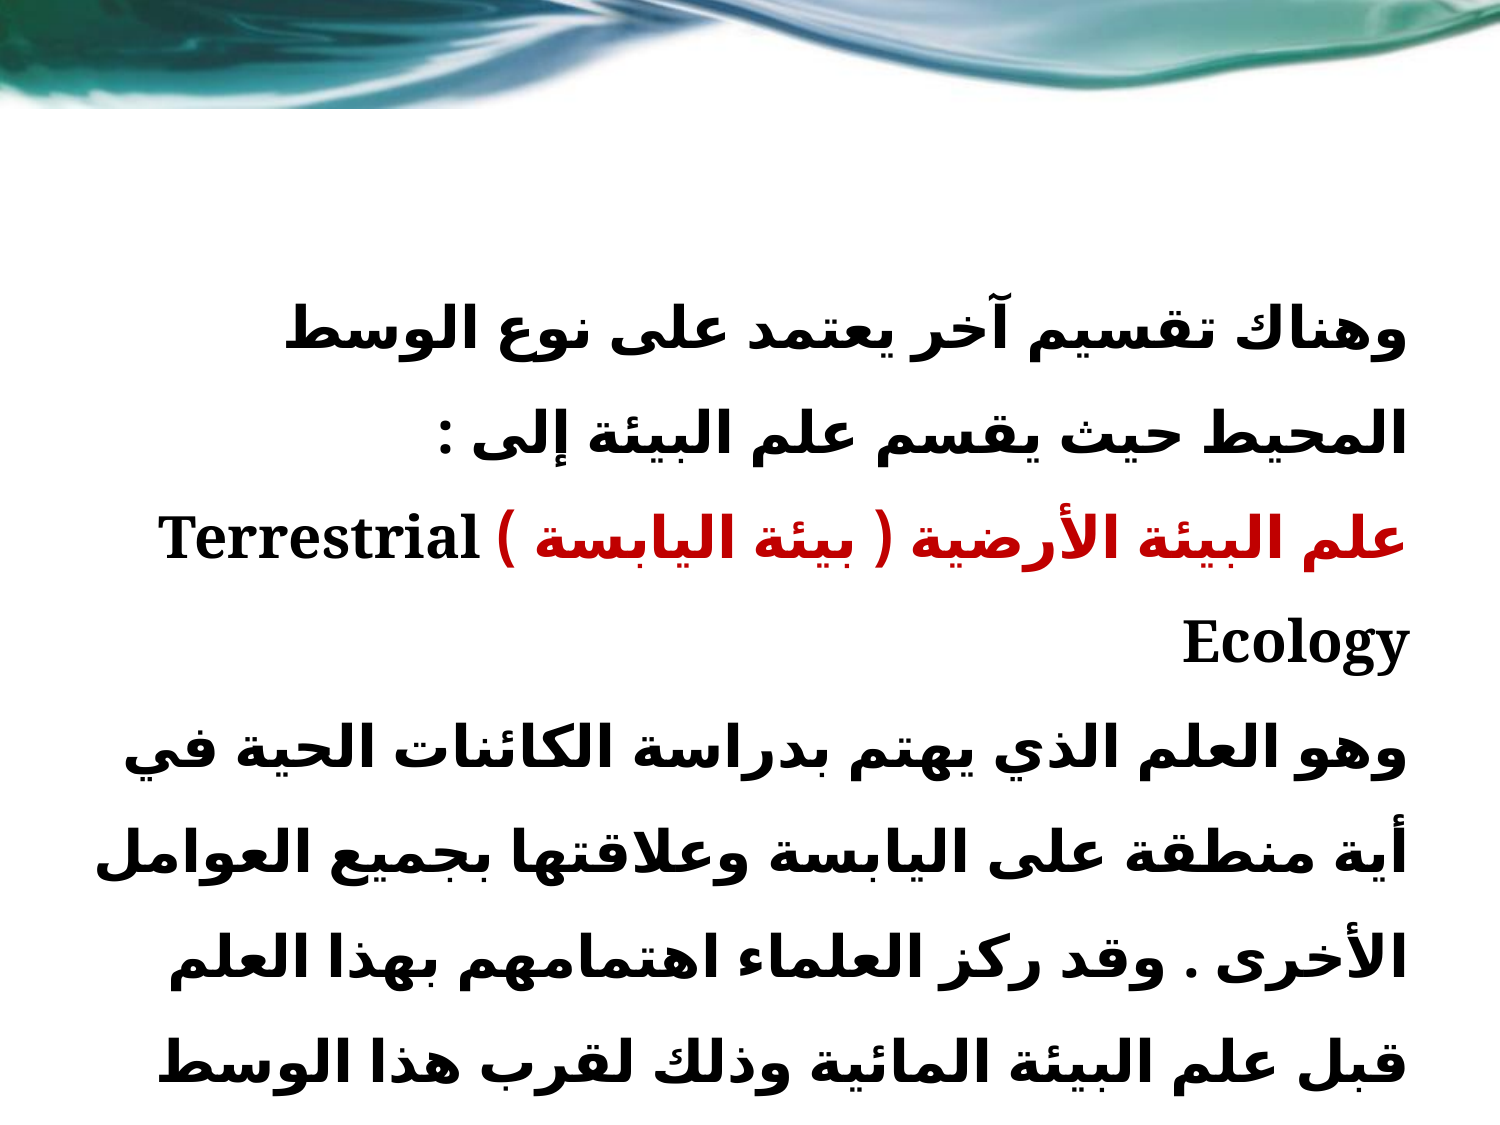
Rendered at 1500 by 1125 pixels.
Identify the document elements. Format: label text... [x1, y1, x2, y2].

list وهناك تقسيم آخر يعتمد على نوع الوسط المحيط حيث يقسم علم البيئة إلى : علم البيئة الأرضية ( بيئة اليابسة ) Terrestrial Ecology وهو العلم الذي يهتم بدراسة الكائنات الحية في أية منطقة على اليابسة وعلاقتها بجميع العوامل الأخرى . وقد ركز العلماء اهتمامهم بهذا العلم قبل علم البيئة المائية وذلك لقرب هذا الوسط من الإنسان وسهولة الوصول إليه والعمل فيه . [75, 247, 1425, 953]
picture [0, 0, 1500, 109]
